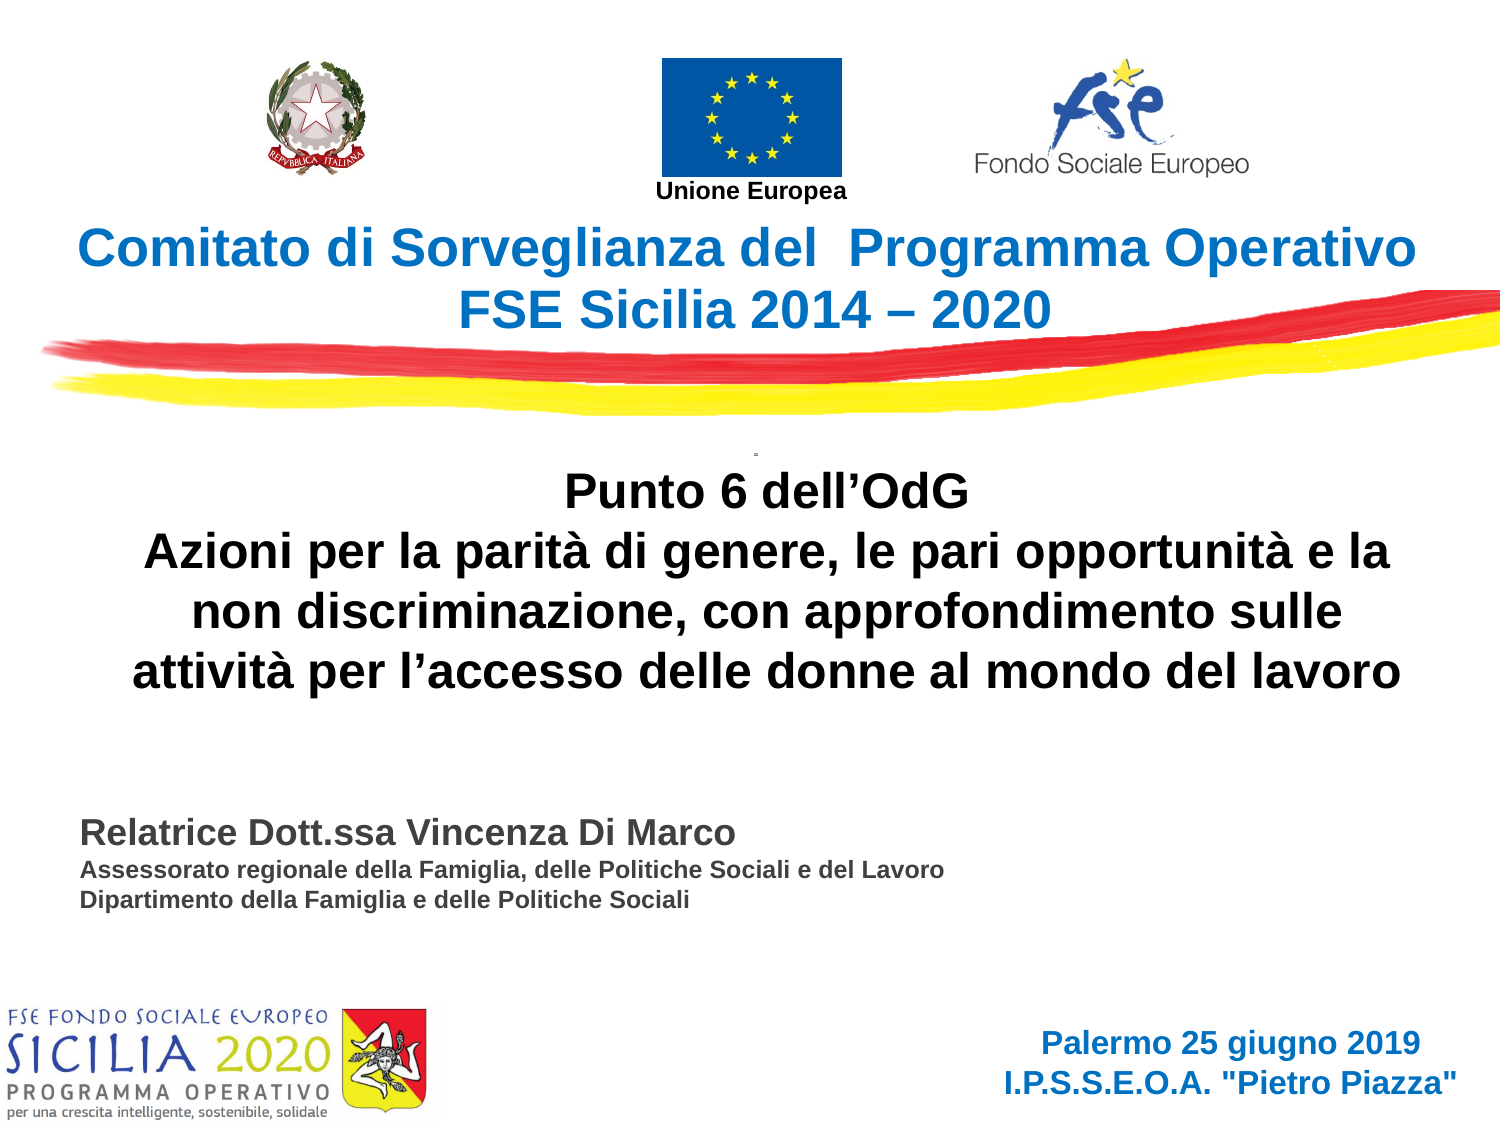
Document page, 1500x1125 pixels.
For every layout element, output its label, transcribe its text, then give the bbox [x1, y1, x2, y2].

text_box 22 [64, 444, 1447, 525]
picture [229, 54, 1261, 231]
text_box Palermo 25 giugno 2019 I.P.S.S.E.O.A. "Pietro Piazza" [962, 1013, 1500, 1109]
picture [2, 1001, 442, 1123]
text_box Comitato di Sorveglianza del Programma Operativo FSE Sicilia 2014 – 2020 [41, 210, 1471, 289]
picture [0, 290, 1500, 421]
text_box Punto 6 dell’OdG Azioni per la parità di genere, le pari opportunità e la non discriminazione, con approfondimento sulle attività per l’accesso delle donne al mondo del lavoro [88, 451, 1447, 706]
text_box Relatrice Dott.ssa Vincenza Di Marco Assessorato regionale della Famiglia, delle Politiche Sociali e del Lavoro Dipartimento della Famiglia e delle Politiche Sociali [64, 800, 1400, 921]
